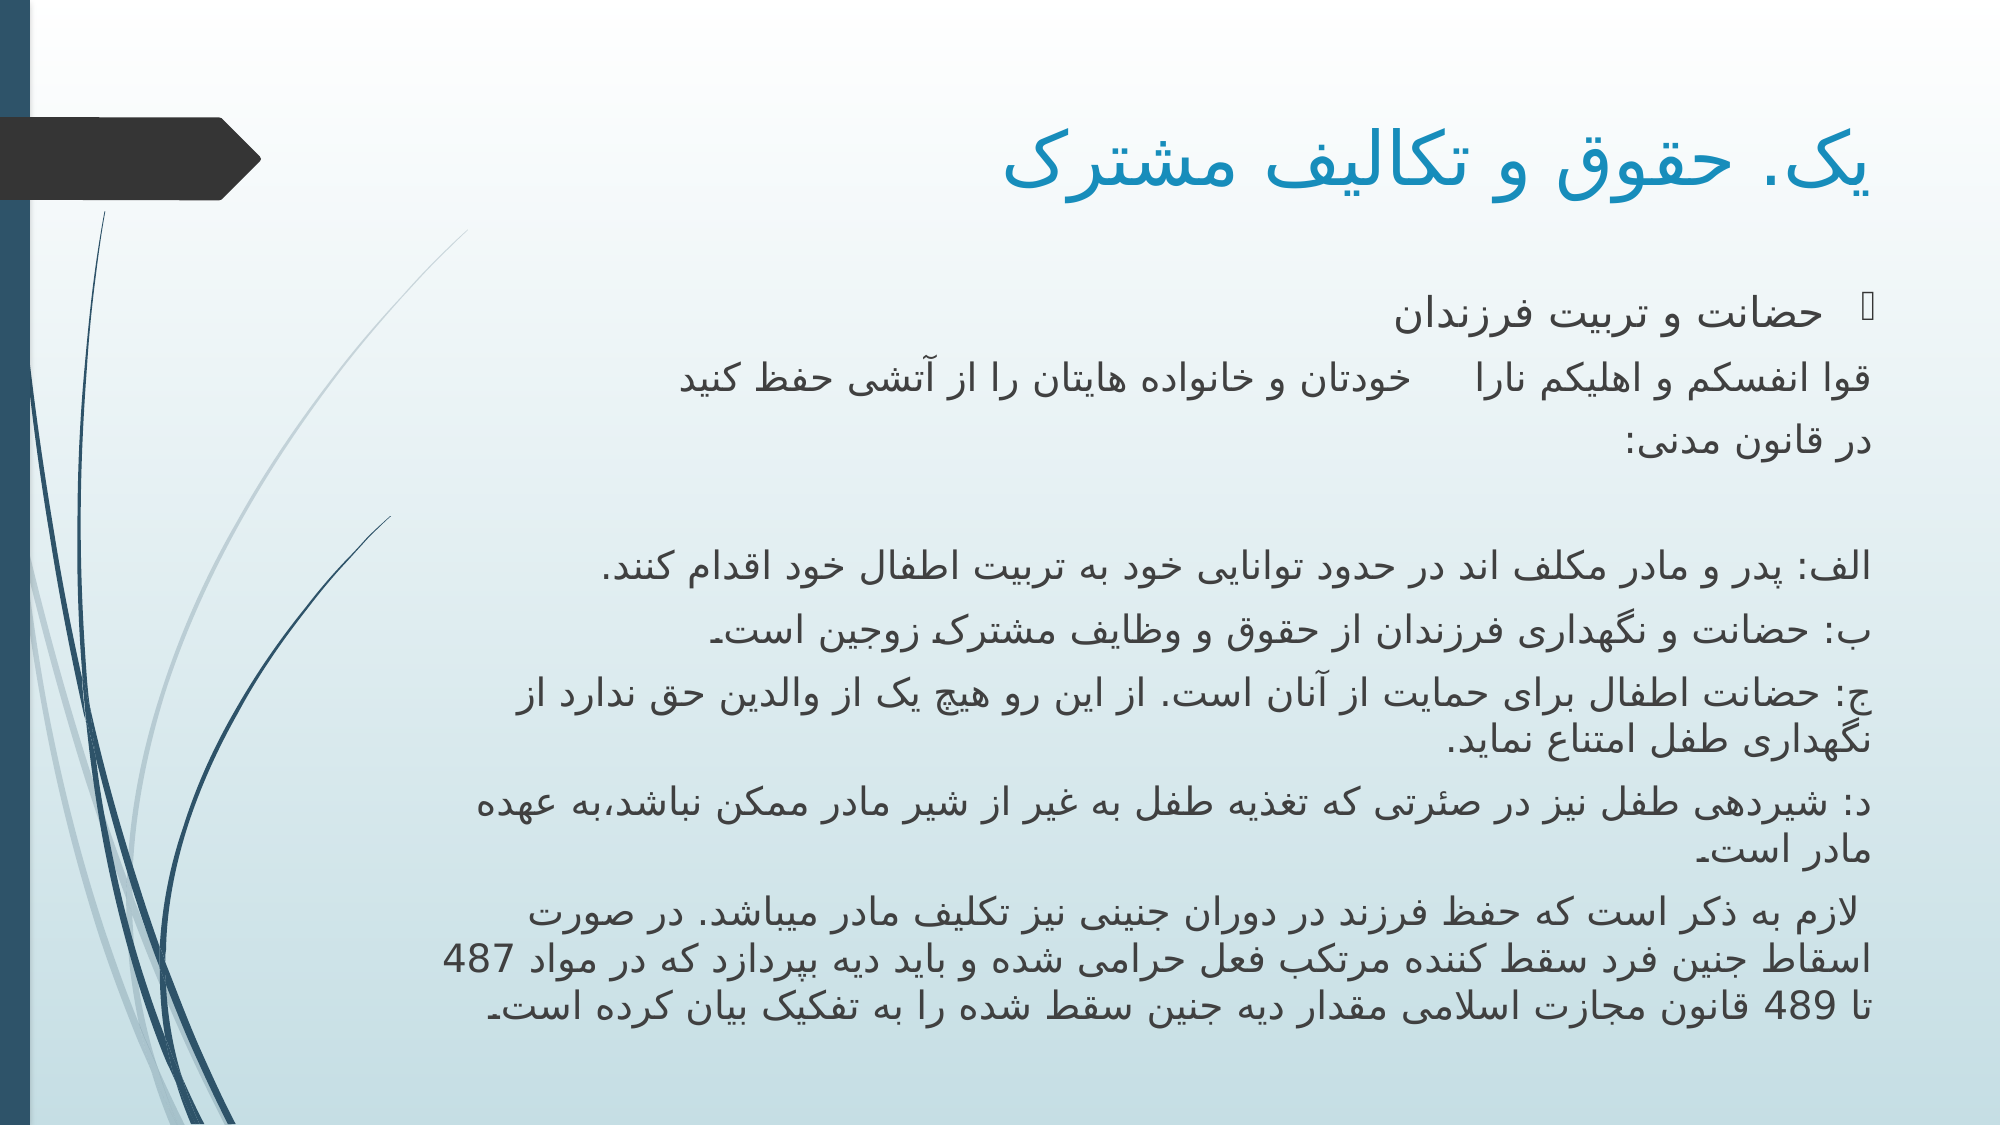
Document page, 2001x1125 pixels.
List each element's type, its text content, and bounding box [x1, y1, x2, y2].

title یک. حقوق و تکالیف مشترک [425, 102, 1888, 277]
list حضانت و تربیت فرزندان قوا انفسکم و اهلیکم نارا خودتان و خانواده هایتان را از آتشی حفظ کنید در قانون مدنی: الف: پدر و مادر مکلف اند در حدود توانایی خود به تربیت اطفال خود اقدام کنند. ب: حضانت و نگهداری فرزندان از حقوق و وظایف مشترک زوجین است. ج: حضانت اطفال برای حمایت از آنان است. از این رو هیچ یک از والدین حق ندارد از نگهداری طفل امتناع نماید. د: شیردهی طفل نیز در صئرتی که تغذیه طفل به غیر از شیر مادر ممکن نباشد،به عهده مادر است. لازم به ذکر است که حفظ فرزند در دوران جنینی نیز تکلیف مادر میباشد. در صورت اسقاط جنین فرد سقط کننده مرتکب فعل حرامی شده و باید دیه بپردازد که در مواد 487 تا 489 قانون مجازت اسلامی مقدار دیه جنین سقط شده را به تفکیک بیان کرده است. [425, 277, 1888, 1088]
